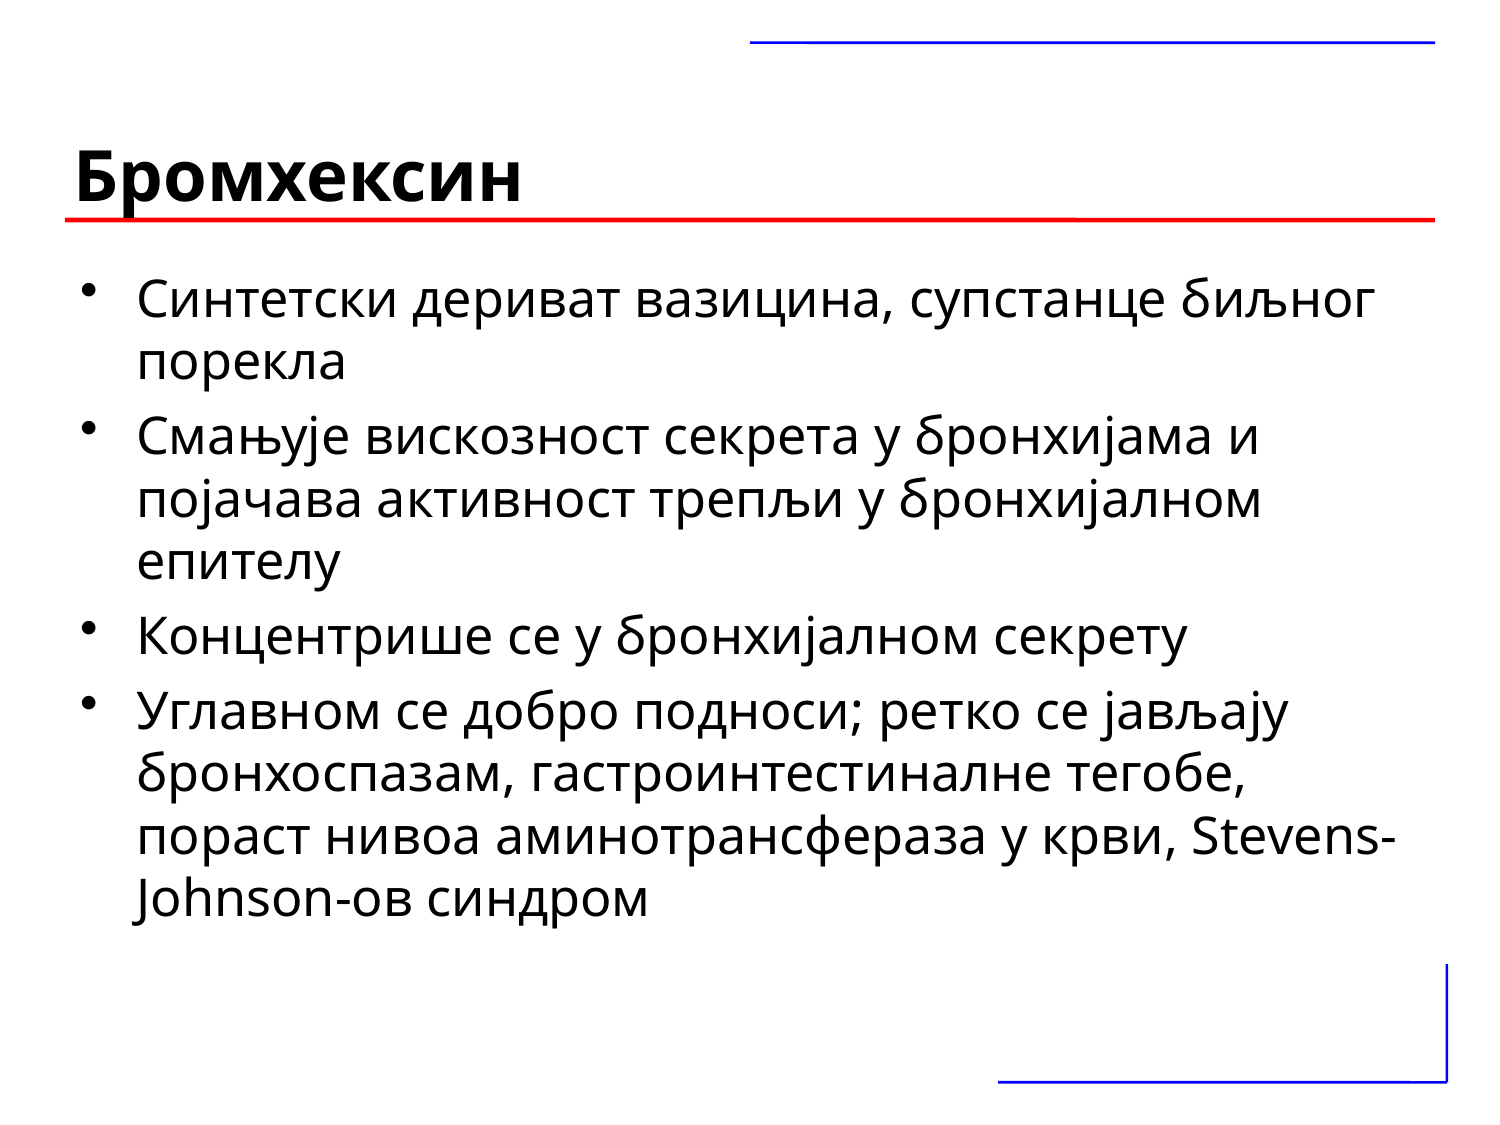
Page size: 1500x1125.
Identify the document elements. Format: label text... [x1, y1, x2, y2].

title Бромхексин [58, 19, 1424, 223]
list Синтетски дериват вазицина, супстанце биљног порекла Смањује вискозност секрета у бронхијама и појачава активност трепљи у бронхијалном епителу Концентрише се у бронхијалном секрету Углавном се добро подноси; ретко се јављају бронхоспазам, гастроинтестиналне тегобе, пораст нивоа аминотрансфераза у крви, Stevens-Johnson-ов синдром [64, 257, 1430, 1079]
